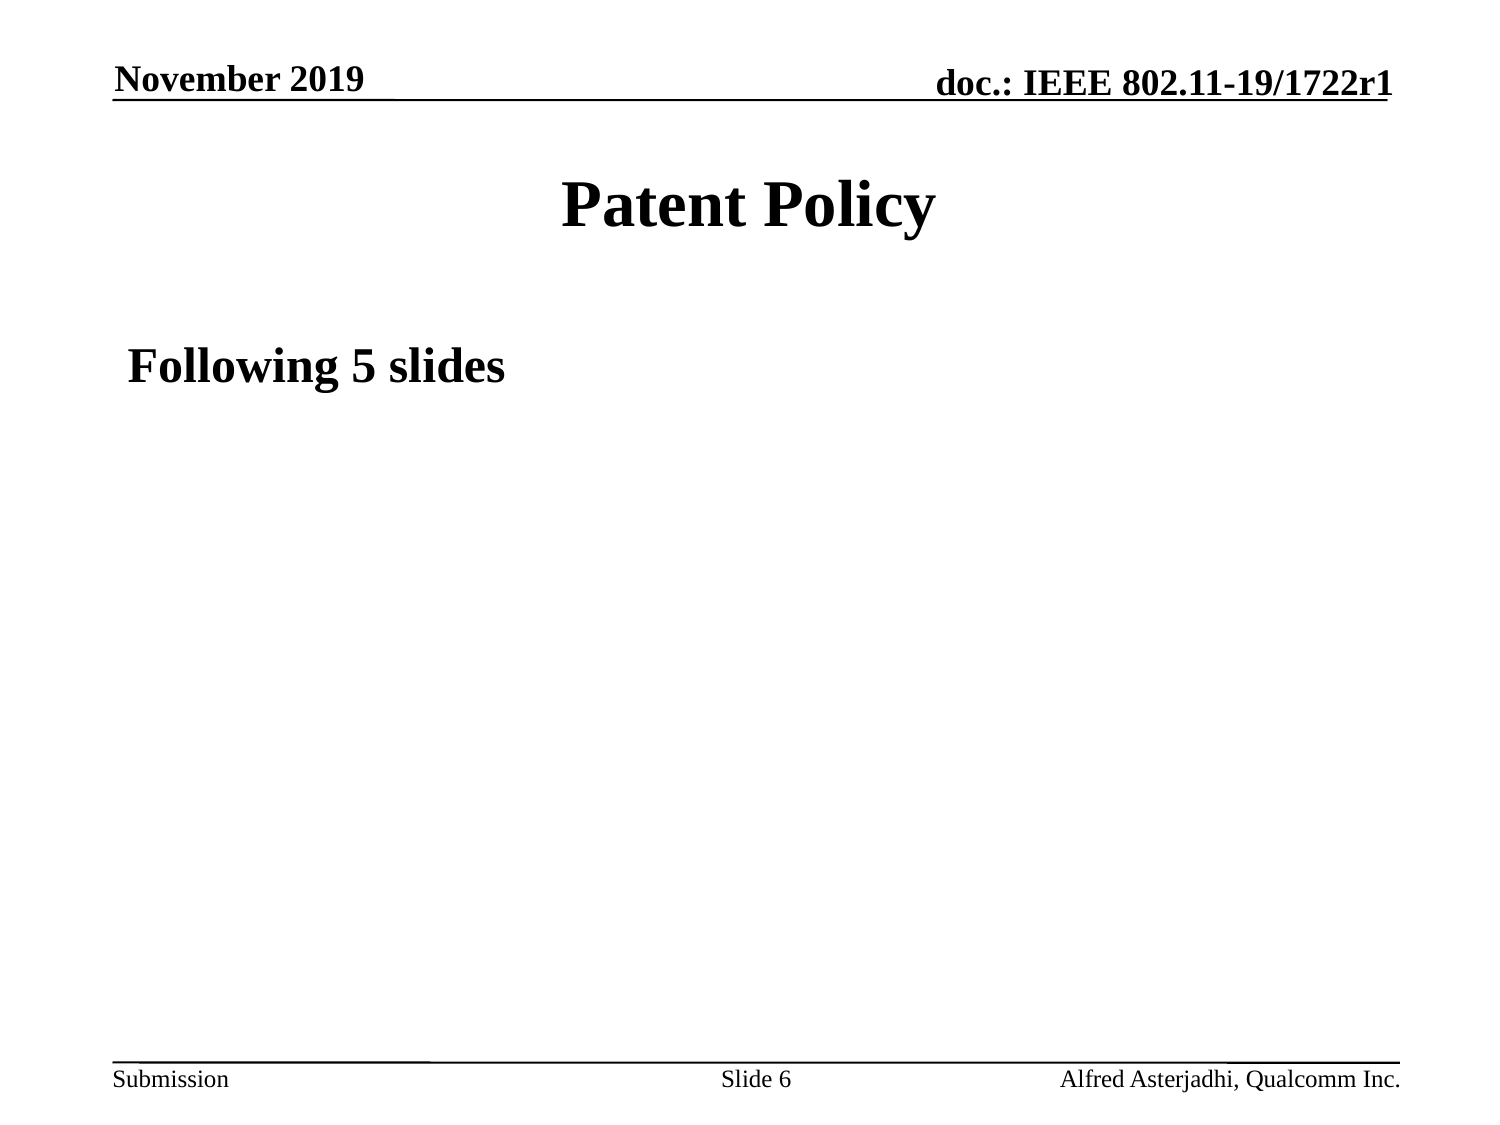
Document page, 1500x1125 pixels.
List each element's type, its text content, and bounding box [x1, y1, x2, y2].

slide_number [114, 54, 423, 100]
list Following 5 slides [112, 324, 1388, 1000]
footer Alfred Asterjadhi, Qualcomm Inc. [878, 1061, 1402, 1093]
slide_number Slide 6 [712, 1061, 800, 1123]
title Patent Policy [112, 112, 1388, 288]
